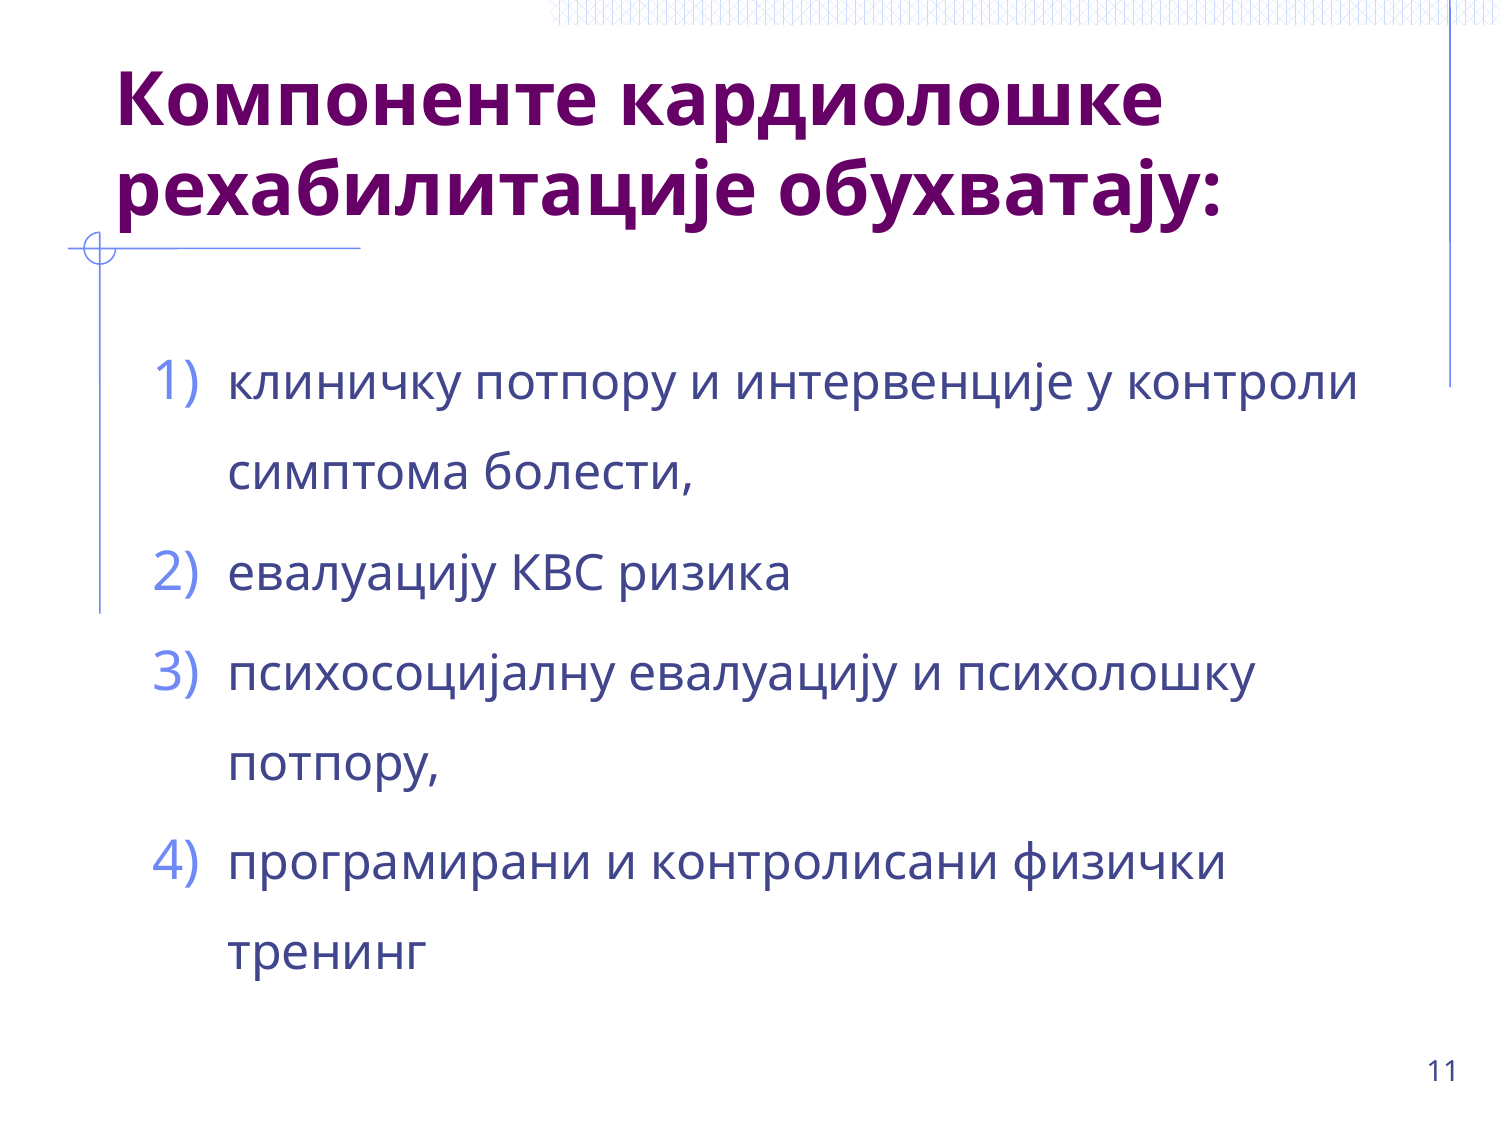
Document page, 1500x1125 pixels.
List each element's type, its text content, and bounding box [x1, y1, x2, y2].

title Компоненте кардиолошке рехабилитације обухватају: [99, 49, 1376, 238]
list клиничку потпору и интервенције у контроли симптома болести, евалуацију КВС ризика психосоцијалну евалуацију и психолошку потпору, програмирани и контролисани физички тренинг [137, 312, 1413, 988]
slide_number 11 [1162, 1025, 1475, 1100]
